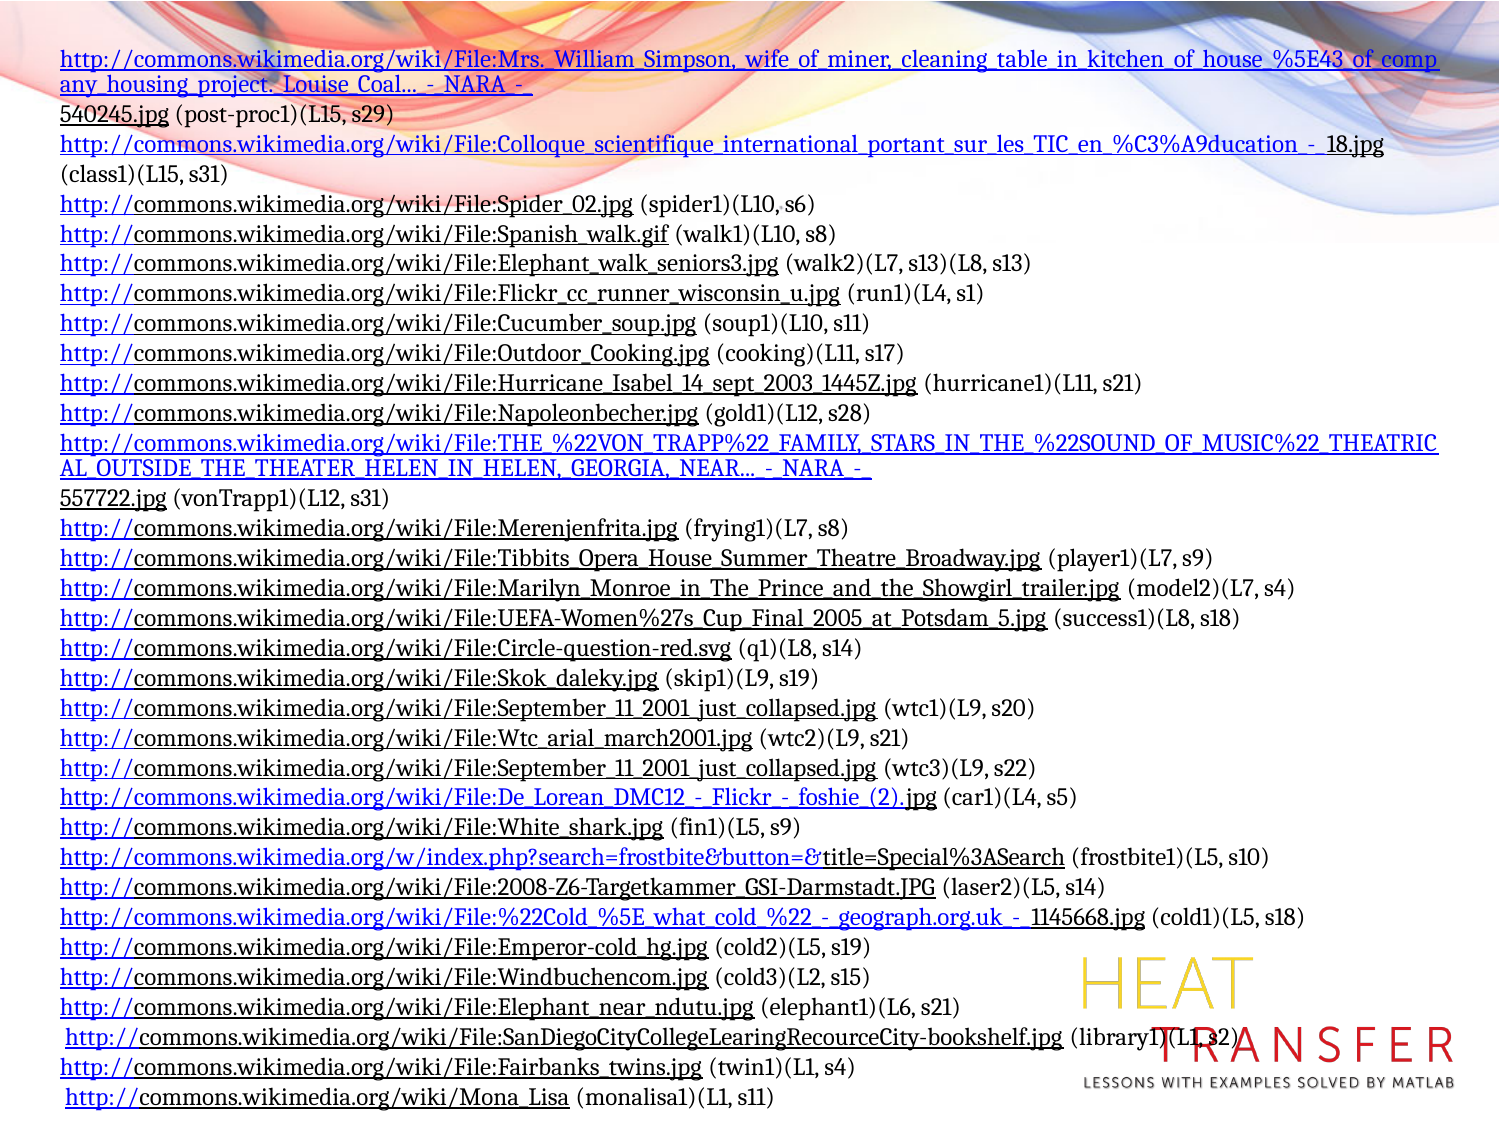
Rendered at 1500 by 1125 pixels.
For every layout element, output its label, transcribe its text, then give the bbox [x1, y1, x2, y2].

picture [1075, 946, 1464, 1093]
text_box http://commons.wikimedia.org/wiki/File:Mrs._William_Simpson,_wife_of_miner,_cleaning_table_in_kitchen_of_house_%5E43_of_company_housing_project._Louise_Coal..._-_NARA_-_540245.jpg (post-proc1)(L15, s29) http://commons.wikimedia.org/wiki/File:Colloque_scientifique_international_portant_sur_les_TIC_en_%C3%A9ducation_-_18.jpg (class1)(L15, s31) http://commons.wikimedia.org/wiki/File:Spider_02.jpg (spider1)(L10, s6) http://commons.wikimedia.org/wiki/File:Spanish_walk.gif (walk1)(L10, s8) http://commons.wikimedia.org/wiki/File:Elephant_walk_seniors3.jpg (walk2)(L7, s13)(L8, s13) http://commons.wikimedia.org/wiki/File:Flickr_cc_runner_wisconsin_u.jpg (run1)(L4, s1) http://commons.wikimedia.org/wiki/File:Cucumber_soup.jpg (soup1)(L10, s11) http://commons.wikimedia.org/wiki/File:Outdoor_Cooking.jpg (cooking)(L11, s17) http://commons.wikimedia.org/wiki/File:Hurricane_Isabel_14_sept_2003_1445Z.jpg (hurricane1)(L11, s21) http://commons.wikimedia.org/wiki/File:Napoleonbecher.jpg (gold1)(L12, s28) http://commons.wikimedia.org/wiki/File:THE_%22VON_TRAPP%22_FAMILY,_STARS_IN_THE_%22SOUND_OF_MUSIC%22_THEATRICAL_OUTSIDE_THE_THEATER_HELEN_IN_HELEN,_GEORGIA,_NEAR..._-_NARA_-_557722.jpg (vonTrapp1)(L12, s31) http://commons.wikimedia.org/wiki/File:Merenjenfrita.jpg (frying1)(L7, s8) http://commons.wikimedia.org/wiki/File:Tibbits_Opera_House_Summer_Theatre_Broadway.jpg (player1)(L7, s9) http://commons.wikimedia.org/wiki/File:Marilyn_Monroe_in_The_Prince_and_the_Showgirl_trailer.jpg (model2)(L7, s4) http://commons.wikimedia.org/wiki/File:UEFA-Women%27s_Cup_Final_2005_at_Potsdam_5.jpg (success1)(L8, s18) http://commons.wikimedia.org/wiki/File:Circle-question-red.svg (q1)(L8, s14) http://commons.wikimedia.org/wiki/File:Skok_daleky.jpg (skip1)(L9, s19) http://commons.wikimedia.org/wiki/File:September_11_2001_just_collapsed.jpg (wtc1)(L9, s20) http://commons.wikimedia.org/wiki/File:Wtc_arial_march2001.jpg (wtc2)(L9, s21) http://commons.wikimedia.org/wiki/File:September_11_2001_just_collapsed.jpg (wtc3)(L9, s22) http://commons.wikimedia.org/wiki/File:De_Lorean_DMC12_-_Flickr_-_foshie_(2).jpg (car1)(L4, s5) http://commons.wikimedia.org/wiki/File:White_shark.jpg (fin1)(L5, s9) http://commons.wikimedia.org/w/index.php?search=frostbite&button=&title=Special%3ASearch (frostbite1)(L5, s10) http://commons.wikimedia.org/wiki/File:2008-Z6-Targetkammer_GSI-Darmstadt.JPG (laser2)(L5, s14) http://commons.wikimedia.org/wiki/File:%22Cold_%5E_what_cold_%22_-_geograph.org.uk_-_1145668.jpg (cold1)(L5, s18) http://commons.wikimedia.org/wiki/File:Emperor-cold_hg.jpg (cold2)(L5, s19) http://commons.wikimedia.org/wiki/File:Windbuchencom.jpg (cold3)(L2, s15) http://commons.wikimedia.org/wiki/File:Elephant_near_ndutu.jpg (elephant1)(L6, s21) http://commons.wikimedia.org/wiki/File:SanDiegoCityCollegeLearingRecourceCity-bookshelf.jpg (library1)(L1, s2) http://commons.wikimedia.org/wiki/File:Fairbanks_twins.jpg (twin1)(L1, s4) http://commons.wikimedia.org/wiki/Mona_Lisa (monalisa1)(L1, s11) [44, 34, 1457, 1068]
picture [0, 1, 1499, 243]
